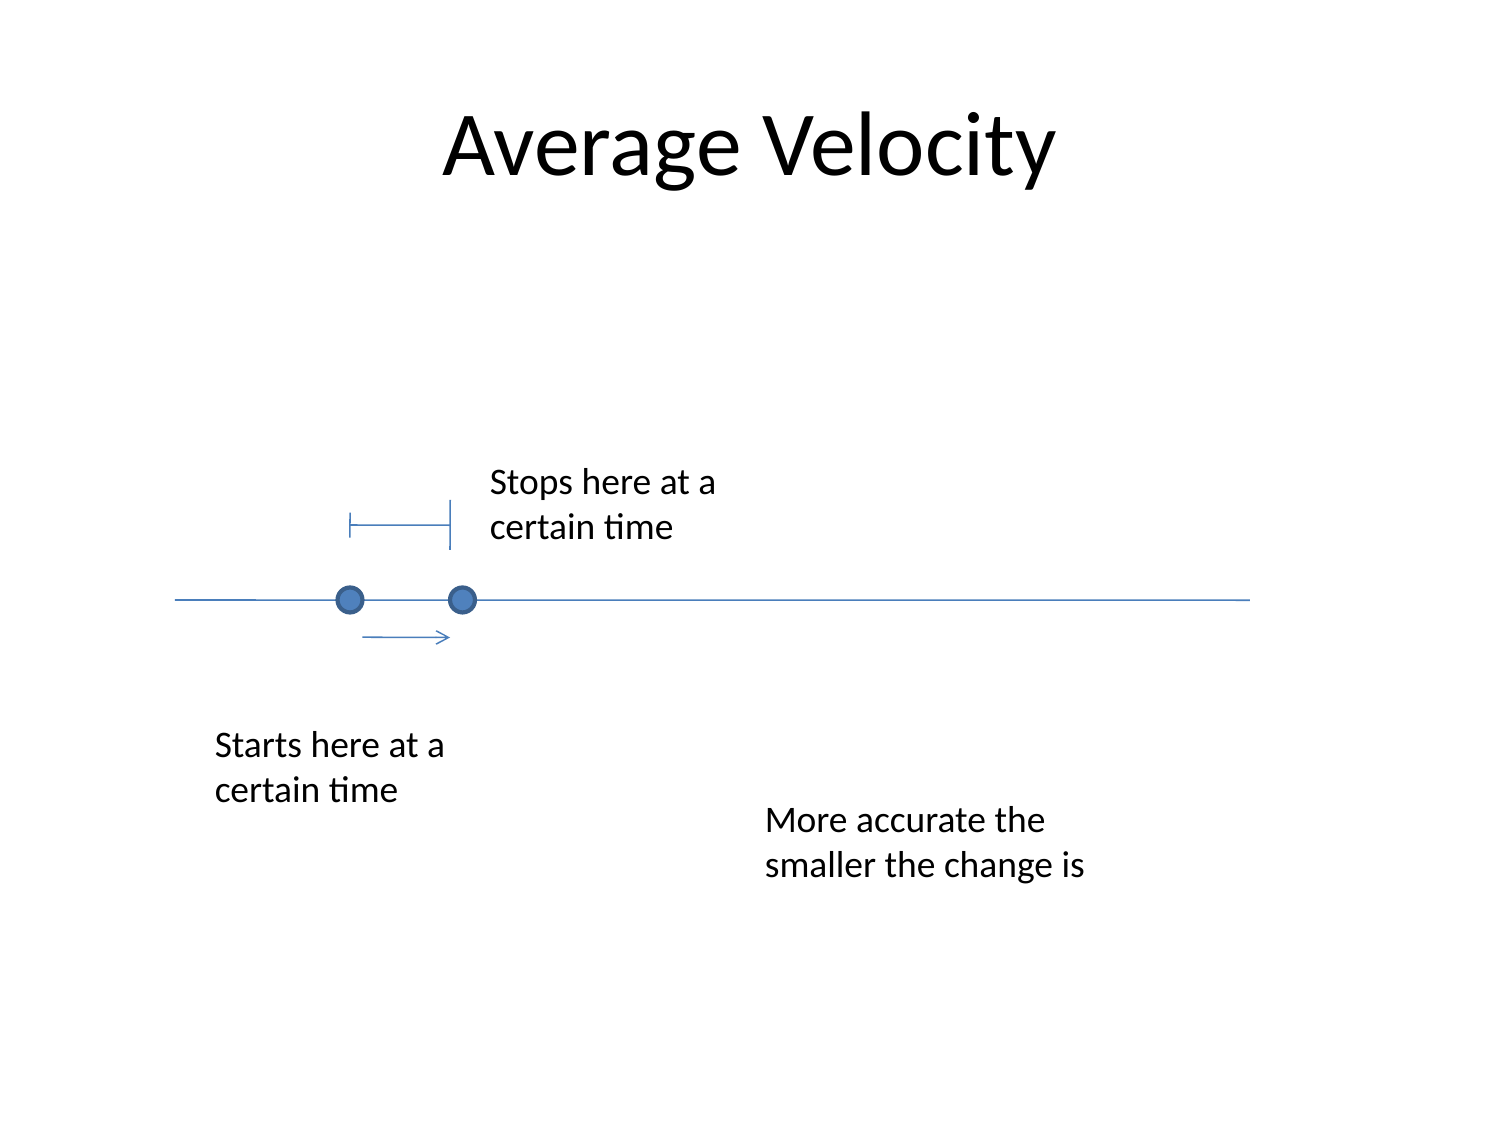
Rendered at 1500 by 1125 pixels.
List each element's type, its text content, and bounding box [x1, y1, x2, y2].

text_box [335, 585, 365, 598]
text_box [339, 610, 361, 615]
text_box More accurate the smaller the change is [749, 787, 1138, 893]
text_box [448, 585, 477, 598]
text_box [451, 610, 474, 615]
text_box Stops here at a certain time [474, 449, 800, 555]
title Average Velocity [75, 45, 1425, 233]
text_box Starts here at a certain time [200, 712, 525, 818]
